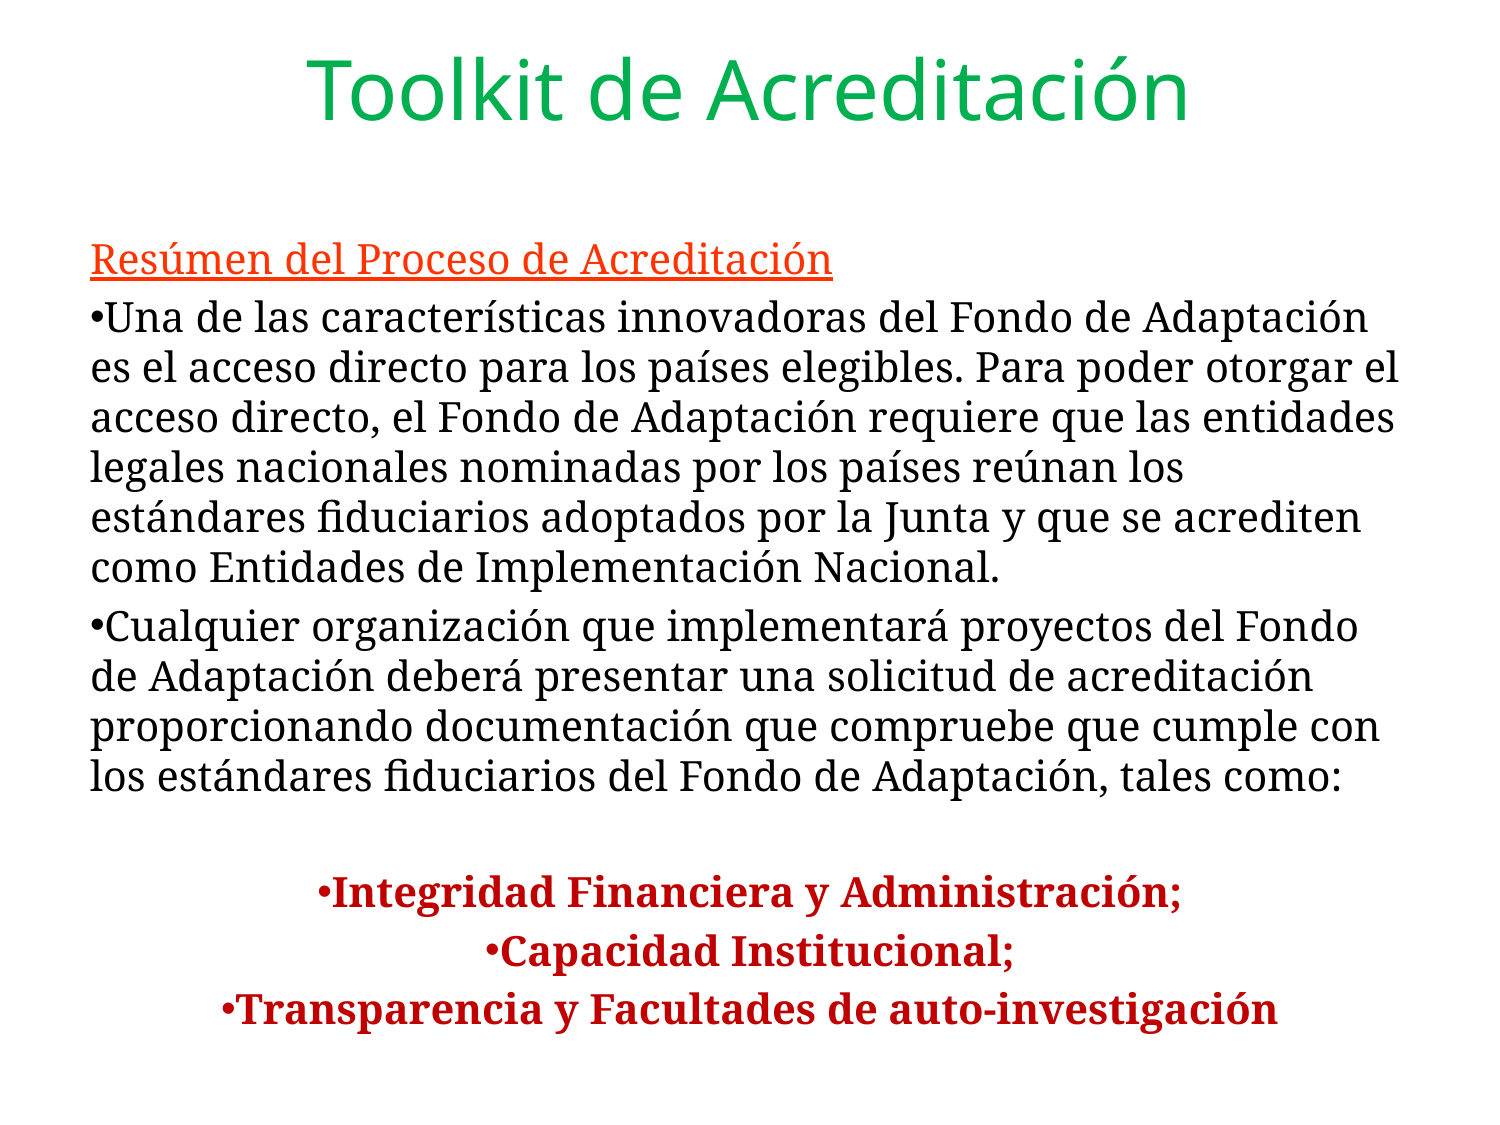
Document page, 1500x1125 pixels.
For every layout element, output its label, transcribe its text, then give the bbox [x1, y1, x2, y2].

list Resúmen del Proceso de Acreditación Una de las características innovadoras del Fondo de Adaptación es el acceso directo para los países elegibles. Para poder otorgar el acceso directo, el Fondo de Adaptación requiere que las entidades legales nacionales nominadas por los países reúnan los estándares fiduciarios adoptados por la Junta y que se acrediten como Entidades de Implementación Nacional. Cualquier organización que implementará proyectos del Fondo de Adaptación deberá presentar una solicitud de acreditación proporcionando documentación que compruebe que cumple con los estándares fiduciarios del Fondo de Adaptación, tales como: Integridad Financiera y Administración; Capacidad Institucional; Transparencia y Facultades de auto-investigación [75, 224, 1425, 1050]
title Toolkit de Acreditación [75, 24, 1425, 224]
